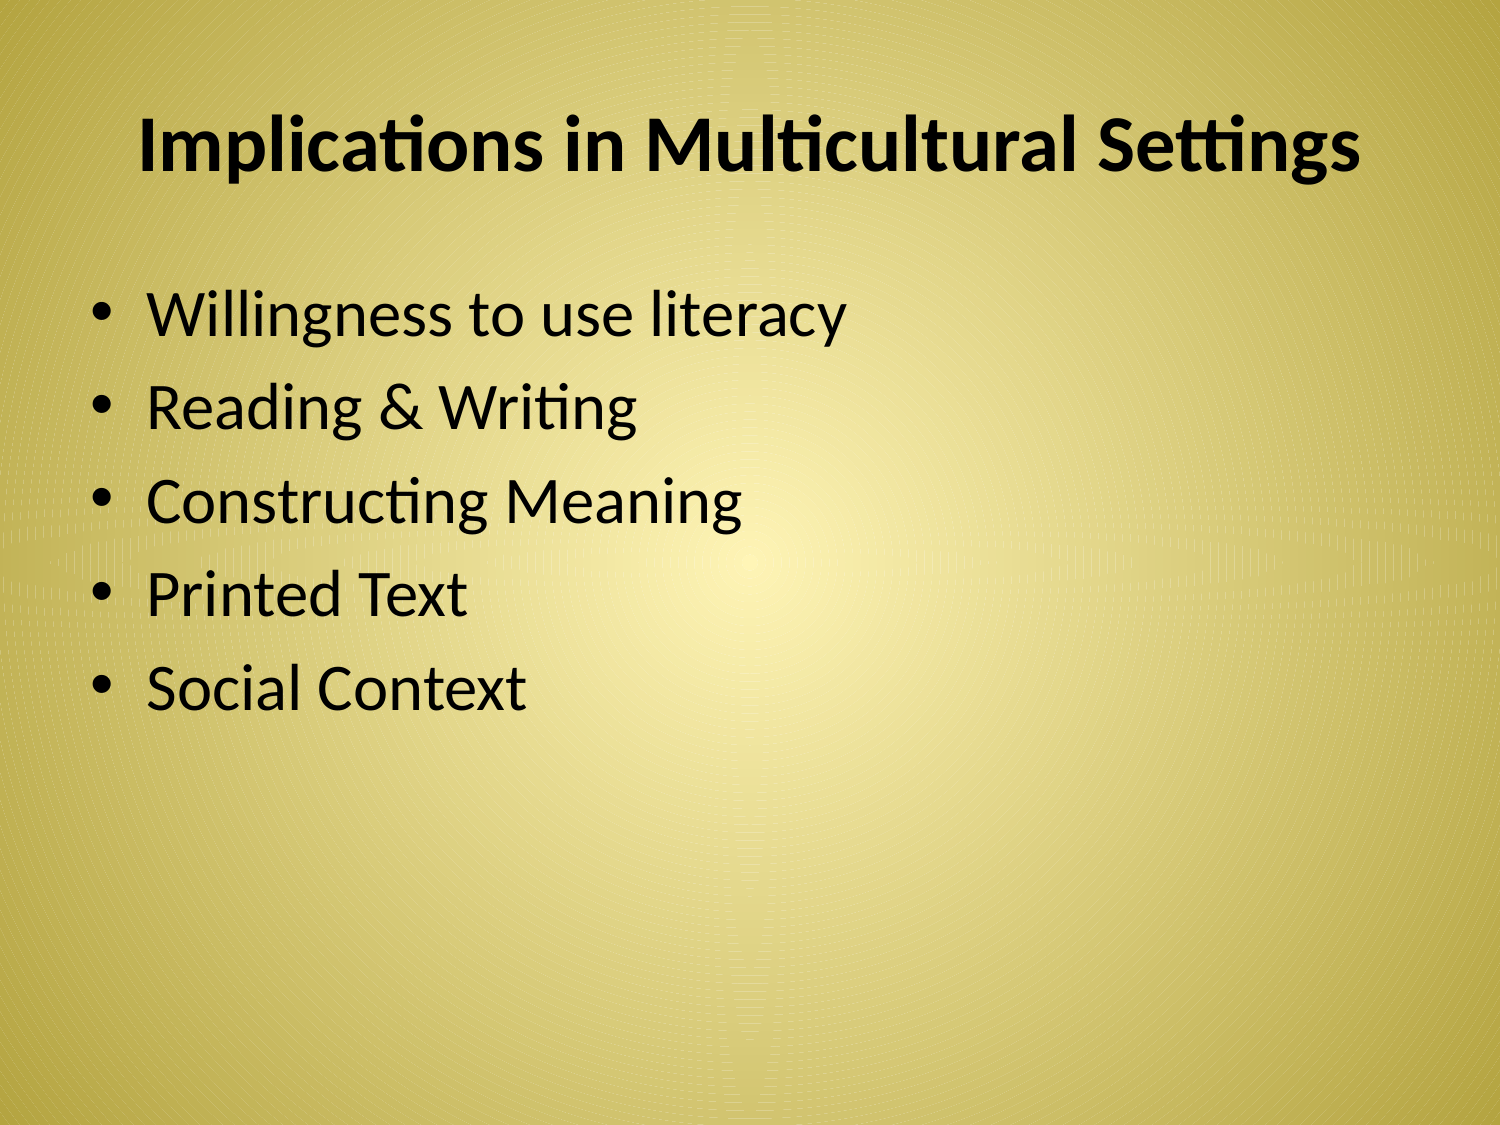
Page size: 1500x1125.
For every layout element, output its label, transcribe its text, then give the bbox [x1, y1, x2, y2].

title Implications in Multicultural Settings [75, 45, 1425, 233]
list Willingness to use literacy Reading & Writing Constructing Meaning Printed Text Social Context [75, 262, 1425, 1005]
